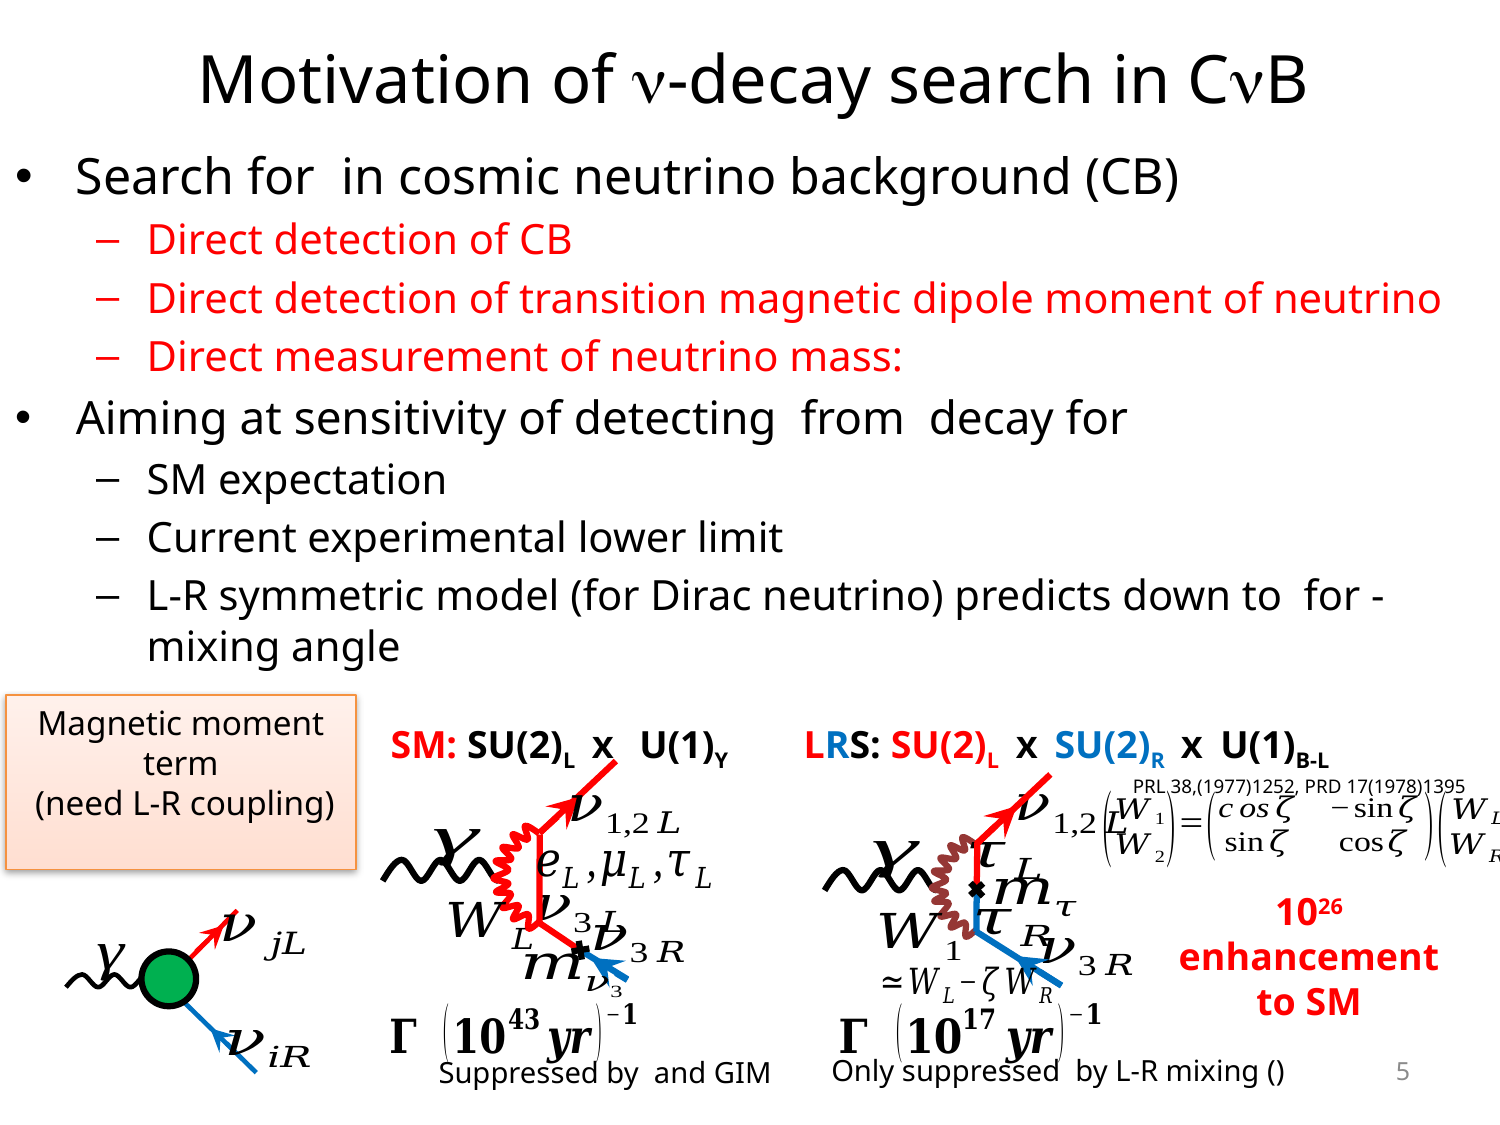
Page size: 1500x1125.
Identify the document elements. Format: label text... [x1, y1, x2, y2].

text_box 1026 enhancement to SM [1157, 880, 1461, 1031]
text_box PRL 38,(1977)1252, PRD 17(1978)1395 [1117, 767, 1480, 805]
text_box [824, 776, 1135, 982]
text_box LRS: SU(2)LｘSU(2)RｘU(1)B-L [788, 713, 1345, 780]
title Motivation of -decay search in CB [78, 19, 1429, 135]
slide_number 5 [1074, 1042, 1425, 1103]
text_box SM: SU(2)Lｘ U(1)Y [375, 713, 743, 780]
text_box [65, 896, 314, 1074]
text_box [382, 777, 713, 1003]
